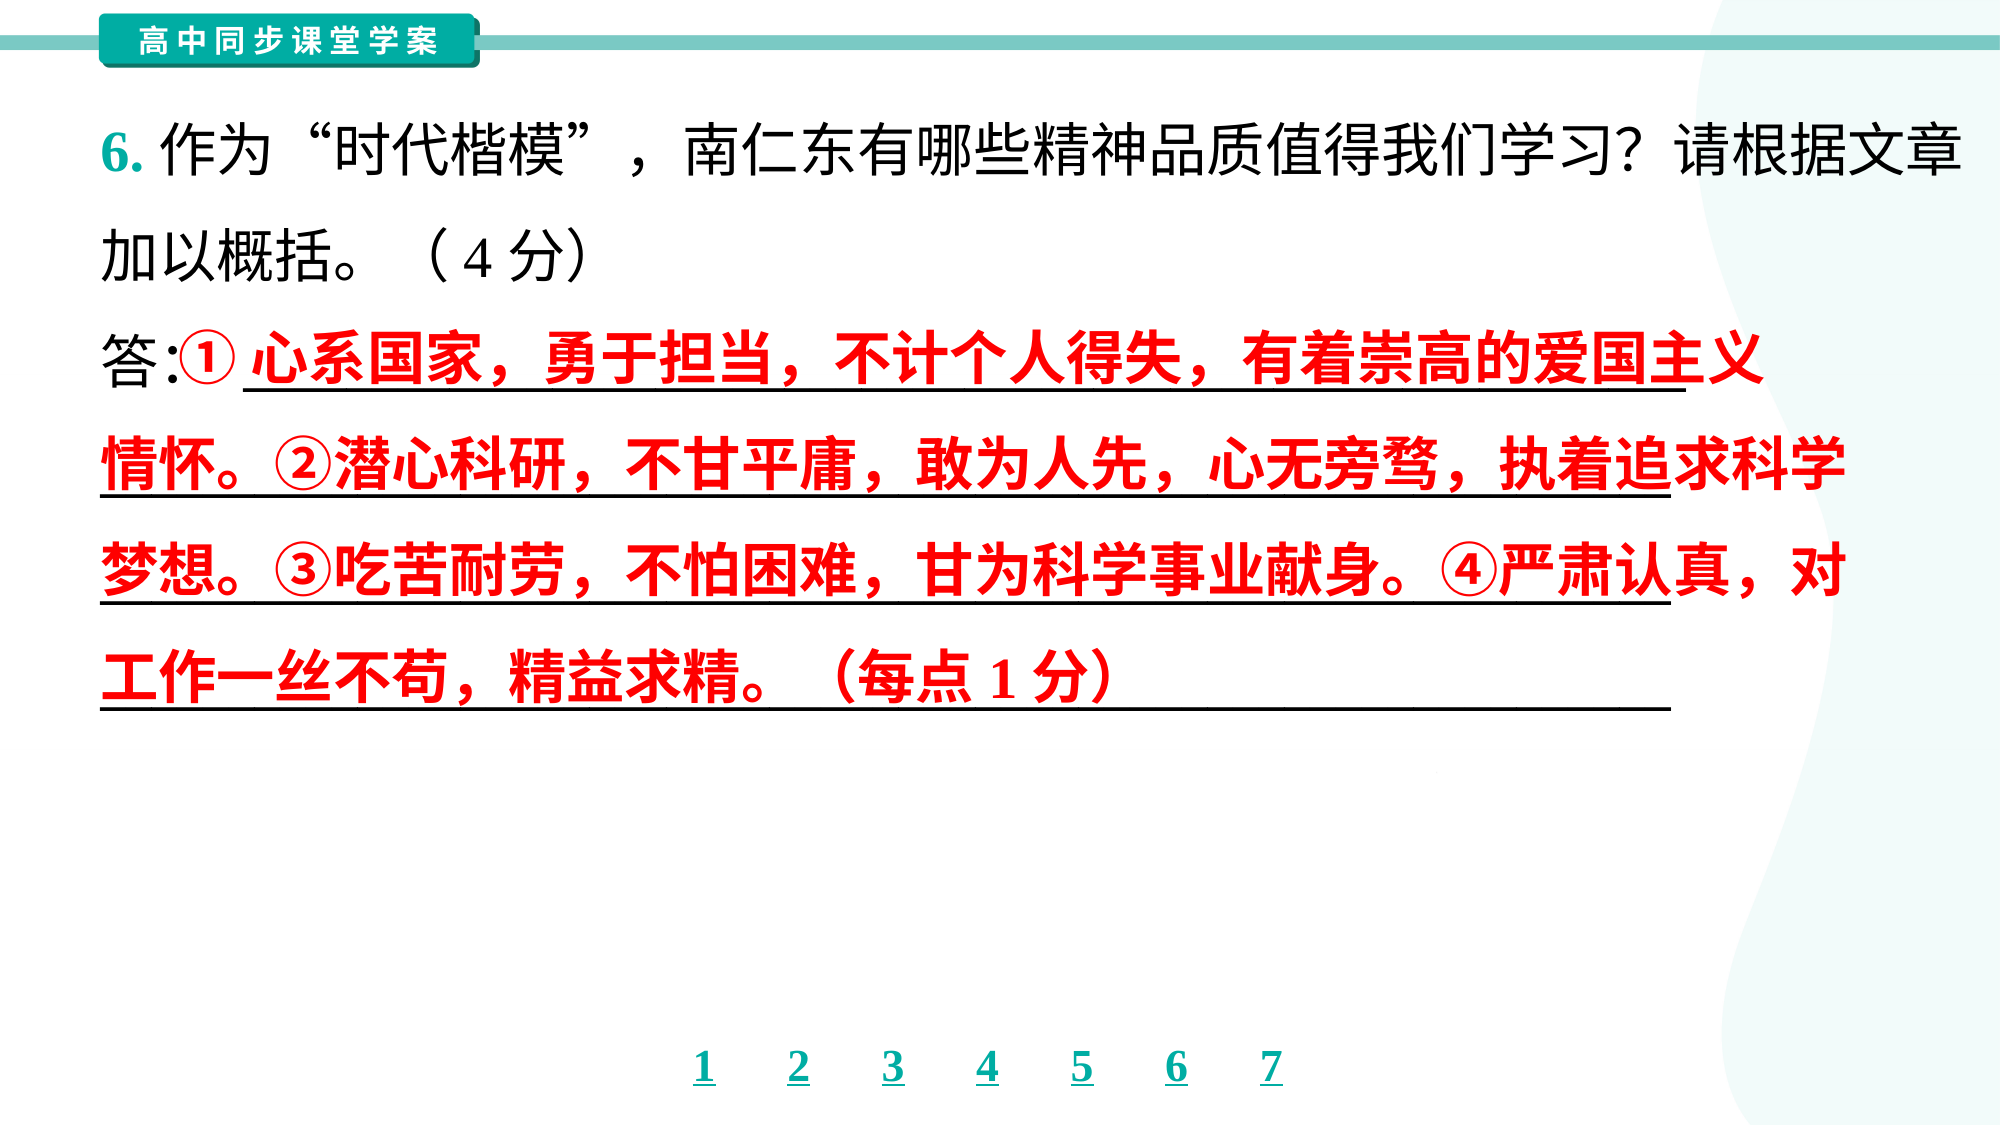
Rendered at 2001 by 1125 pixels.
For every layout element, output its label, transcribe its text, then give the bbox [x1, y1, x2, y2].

text_box 6.作为“时代楷模”，南仁东有哪些精神品质值得我们学习？请根据文章 加以概括。（4分） 答： ________________________________________________________ _____________________________________________________________ _____________________________________________________________ _____________________________________________________________ [100, 710, 1899, 715]
text_box 6.作为“时代楷模”，南仁东有哪些精神品质值得我们学习？请根据文章 加以概括。（4分） 答： ________________________________________________________ _____________________________________________________________ _____________________________________________________________ _____________________________________________________________ [100, 76, 1899, 284]
text_box ①心系国家，勇于担当，不计个人得失，有着崇高的爱国主义 情怀。②潜心科研，不甘平庸，敢为人先，心无旁骛，执着追求科学 梦想。③吃苦耐劳，不怕困难，甘为科学事业献身。④严肃认真，对 工作一丝不苟，精益求精。（每点1分） [100, 284, 1899, 710]
picture [0, 0, 2000, 1125]
